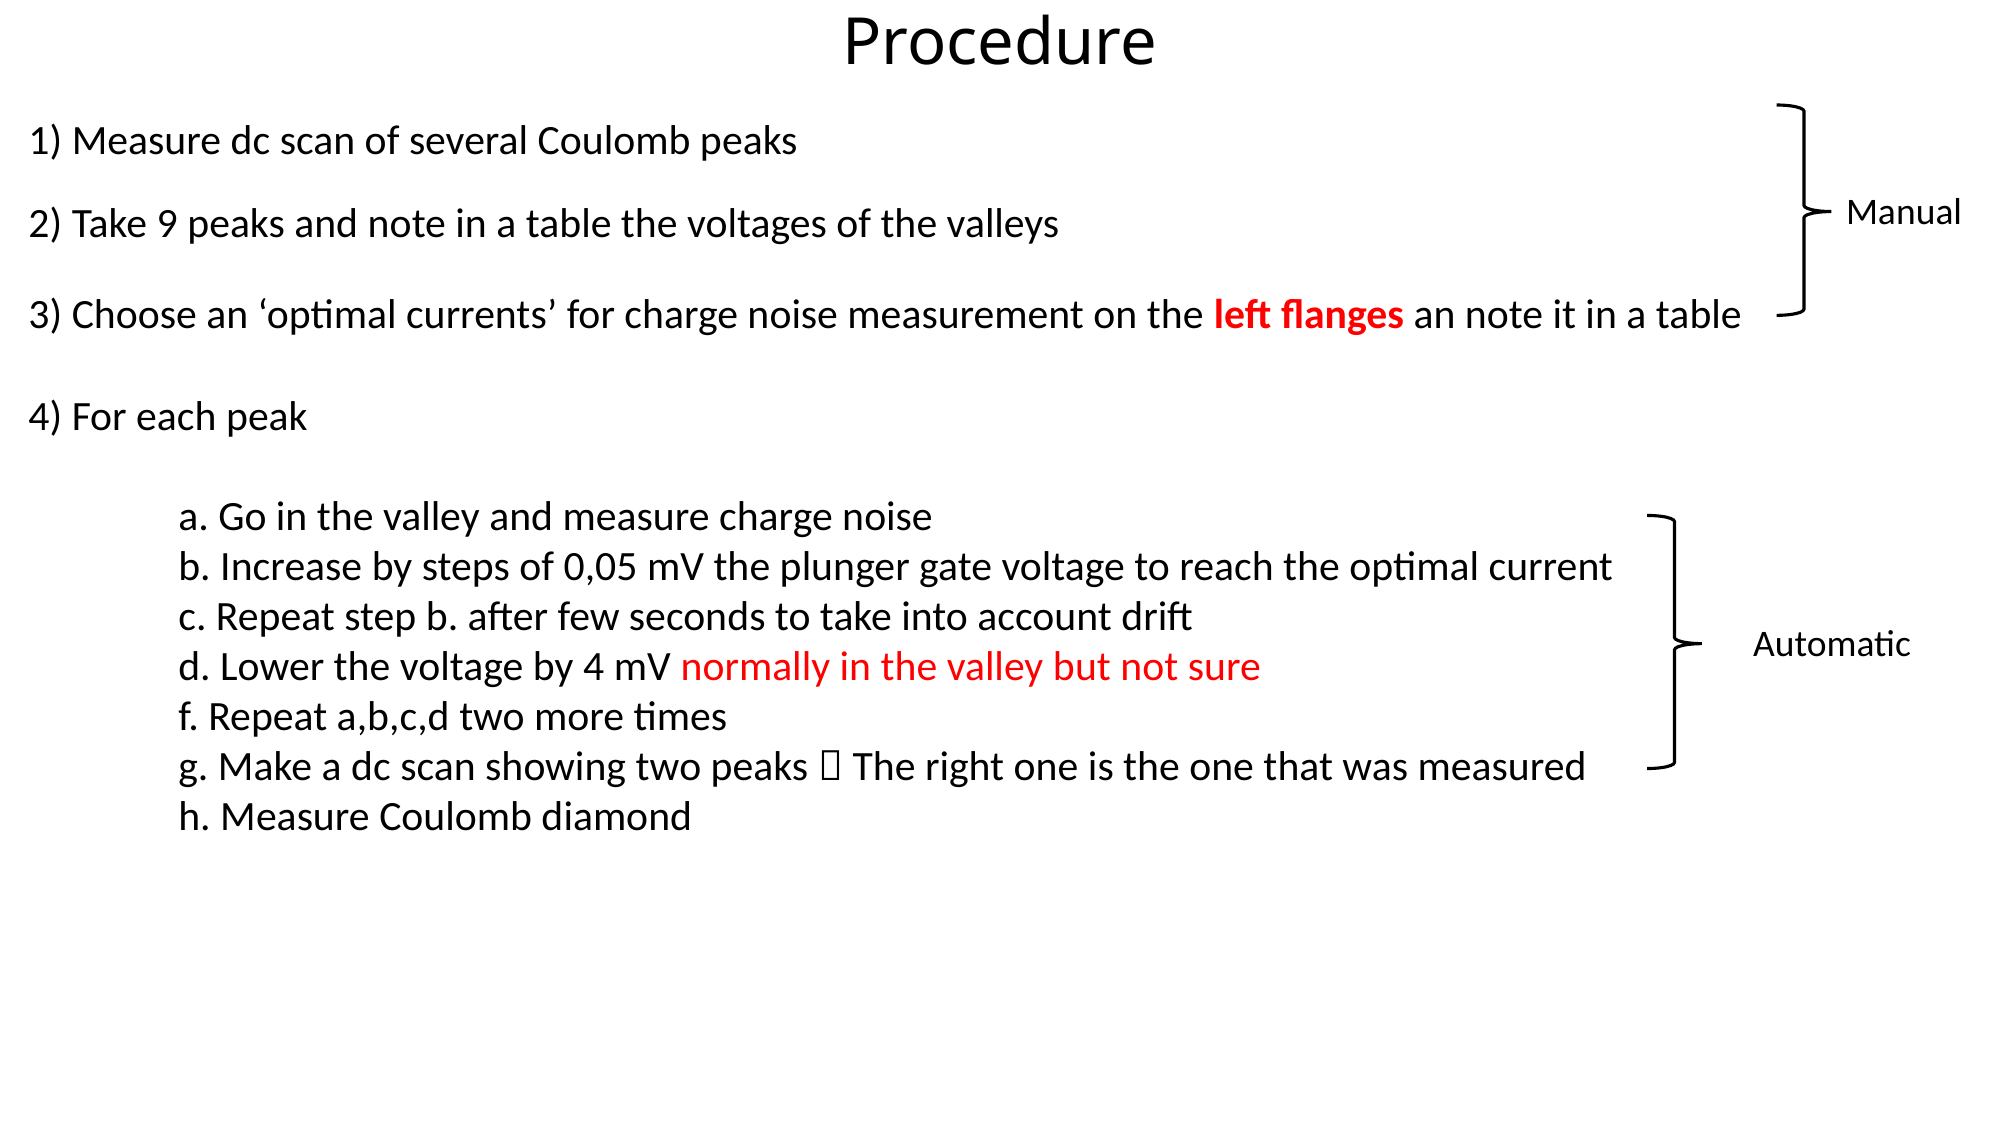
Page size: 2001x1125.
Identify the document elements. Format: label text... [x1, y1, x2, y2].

text_box 1) Measure dc scan of several Coulomb peaks [13, 104, 1675, 170]
text_box 4) For each peak a. Go in the valley and measure charge noise b. Increase by steps of 0,05 mV the plunger gate voltage to reach the optimal current c. Repeat step b. after few seconds to take into account drift d. Lower the voltage by 4 mV normally in the valley but not sure f. Repeat a,b,c,d two more times g. Make a dc scan showing two peaks  The right one is the one that was measured h. Measure Coulomb diamond [13, 381, 1761, 847]
text_box Automatic [1738, 611, 1987, 672]
text_box [1647, 514, 1702, 770]
title Procedure [137, 0, 1863, 86]
text_box Manual [1831, 179, 2000, 240]
text_box 2) Take 9 peaks and note in a table the voltages of the valleys [13, 188, 1548, 254]
text_box 3) Choose an ‘optimal currents’ for charge noise measurement on the left flanges an note it in a table [13, 279, 1761, 344]
text_box [1776, 104, 1831, 316]
